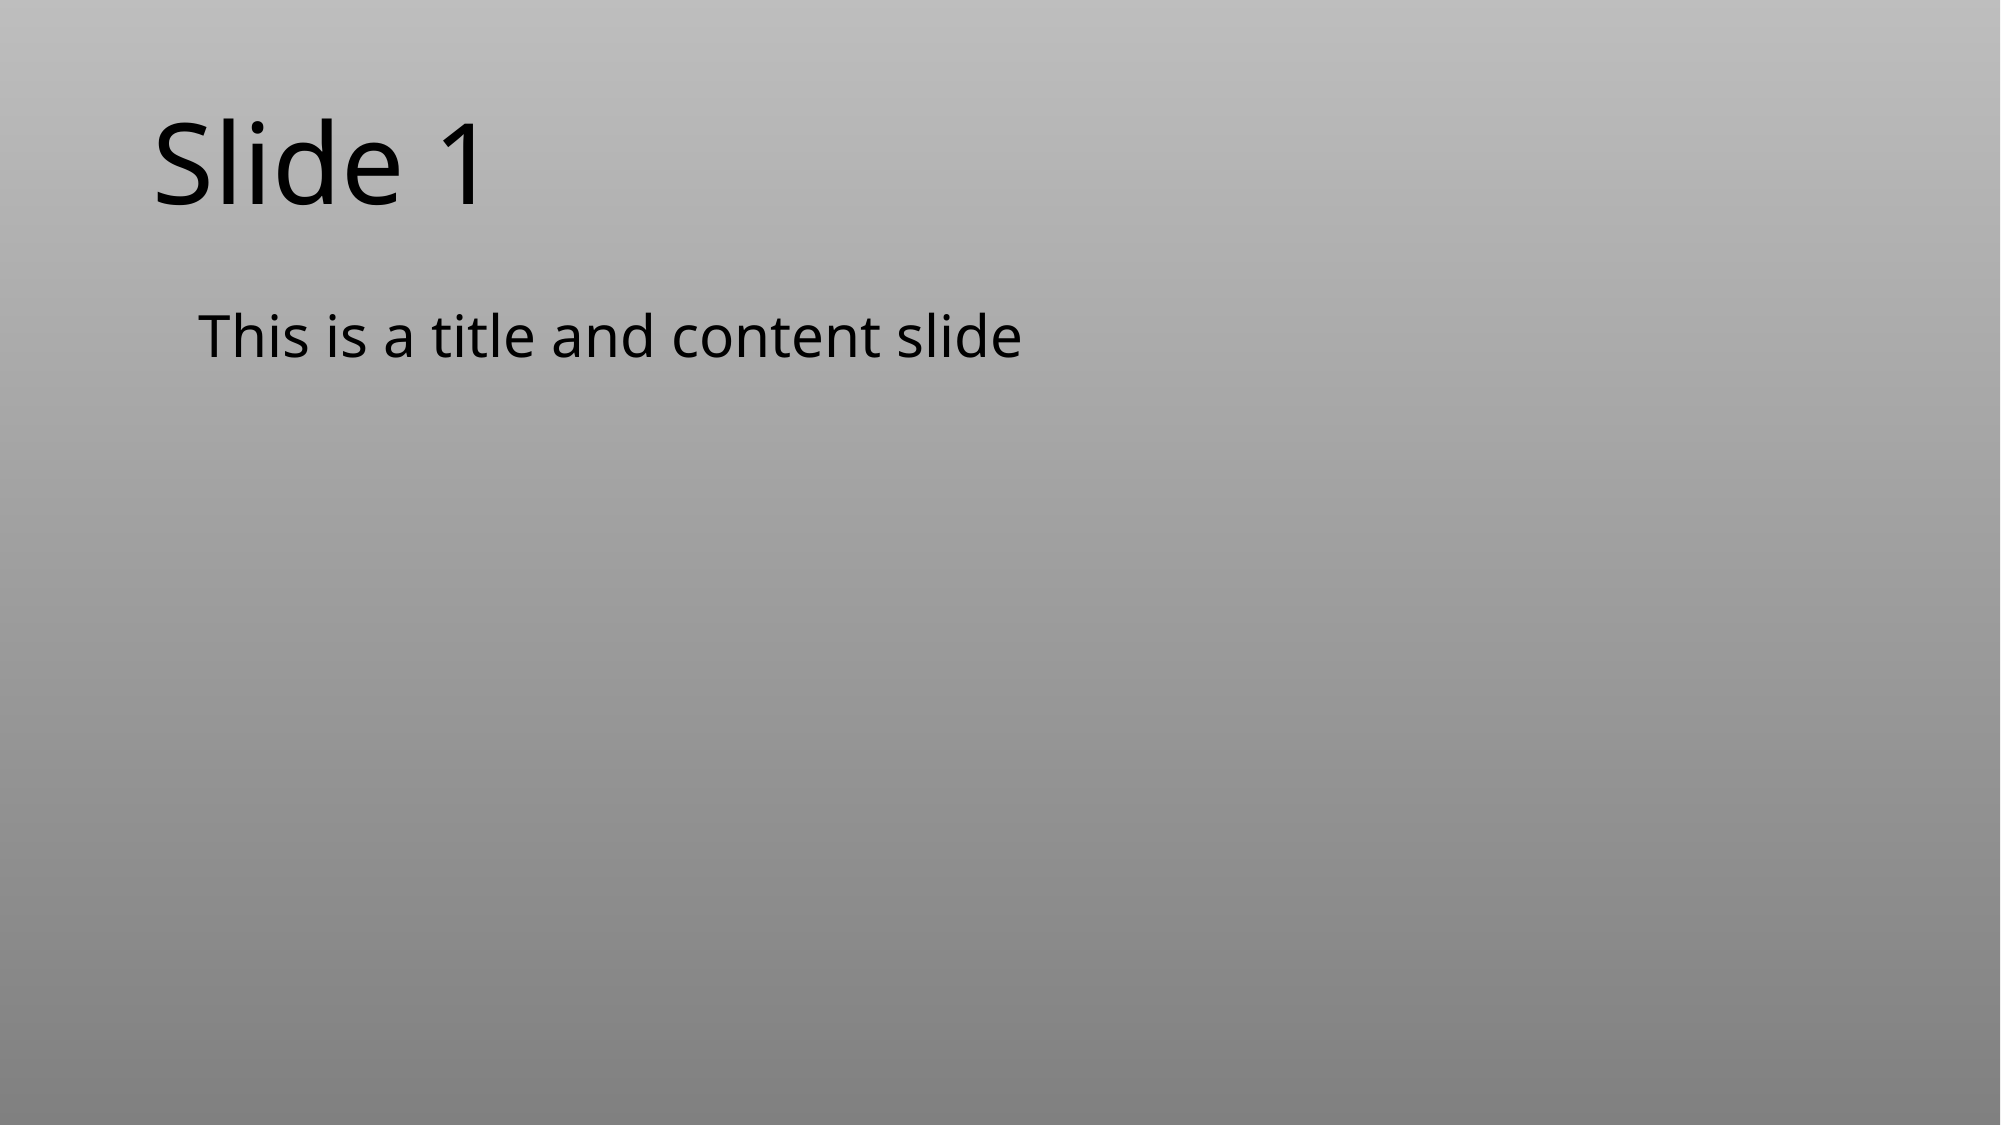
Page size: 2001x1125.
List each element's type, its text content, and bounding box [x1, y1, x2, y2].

title Slide 1 [137, 59, 1863, 278]
picture [0, 0, 2001, 1125]
list This is a title and content slide [183, 299, 1863, 1014]
